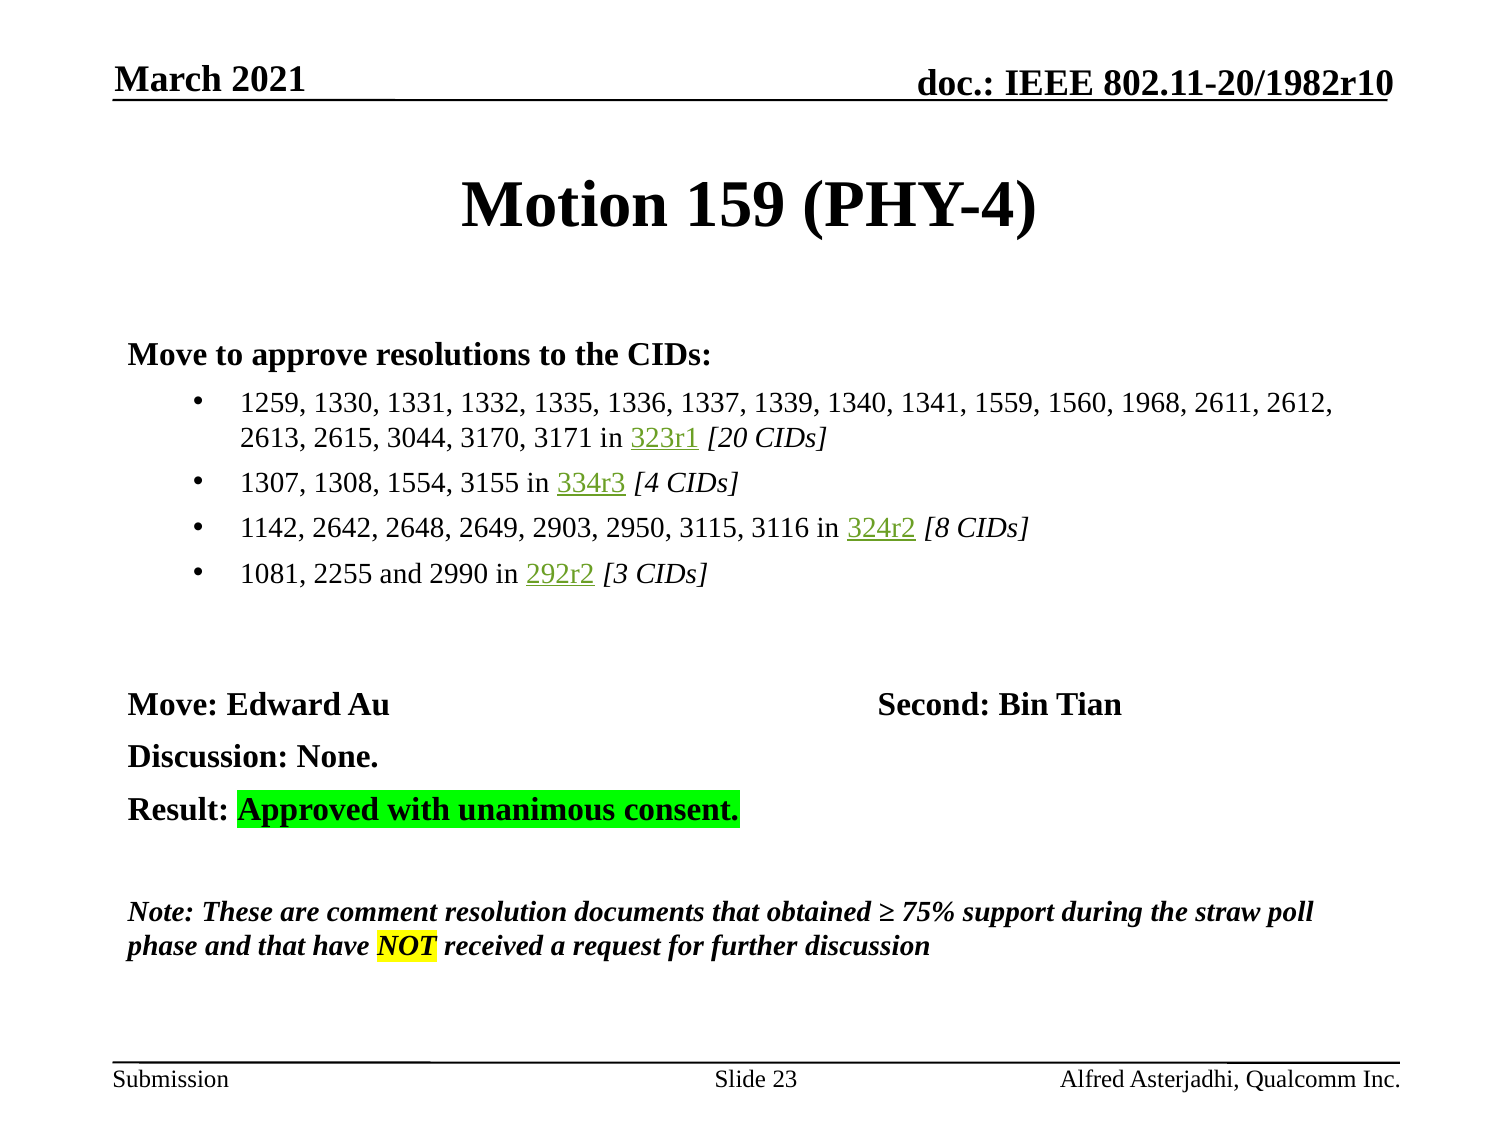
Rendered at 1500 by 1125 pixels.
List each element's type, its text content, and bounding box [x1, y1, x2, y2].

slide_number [114, 54, 423, 100]
footer Alfred Asterjadhi, Qualcomm Inc. [878, 1061, 1402, 1093]
list Move to approve resolutions to the CIDs: 1259, 1330, 1331, 1332, 1335, 1336, 1337, 1339, 1340, 1341, 1559, 1560, 1968, 2611, 2612, 2613, 2615, 3044, 3170, 3171 in 323r1 [20 CIDs] 1307, 1308, 1554, 3155 in 334r3 [4 CIDs] 1142, 2642, 2648, 2649, 2903, 2950, 3115, 3116 in 324r2 [8 CIDs] 1081, 2255 and 2990 in 292r2 [3 CIDs] Move: Edward Au Second: Bin Tian Discussion: None. Result: Approved with unanimous consent. Note: These are comment resolution documents that obtained ≥ 75% support during the straw poll phase and that have NOT received a request for further discussion [112, 324, 1388, 1063]
title Motion 159 (PHY-4) [112, 112, 1388, 288]
slide_number Slide 23 [712, 1061, 800, 1123]
